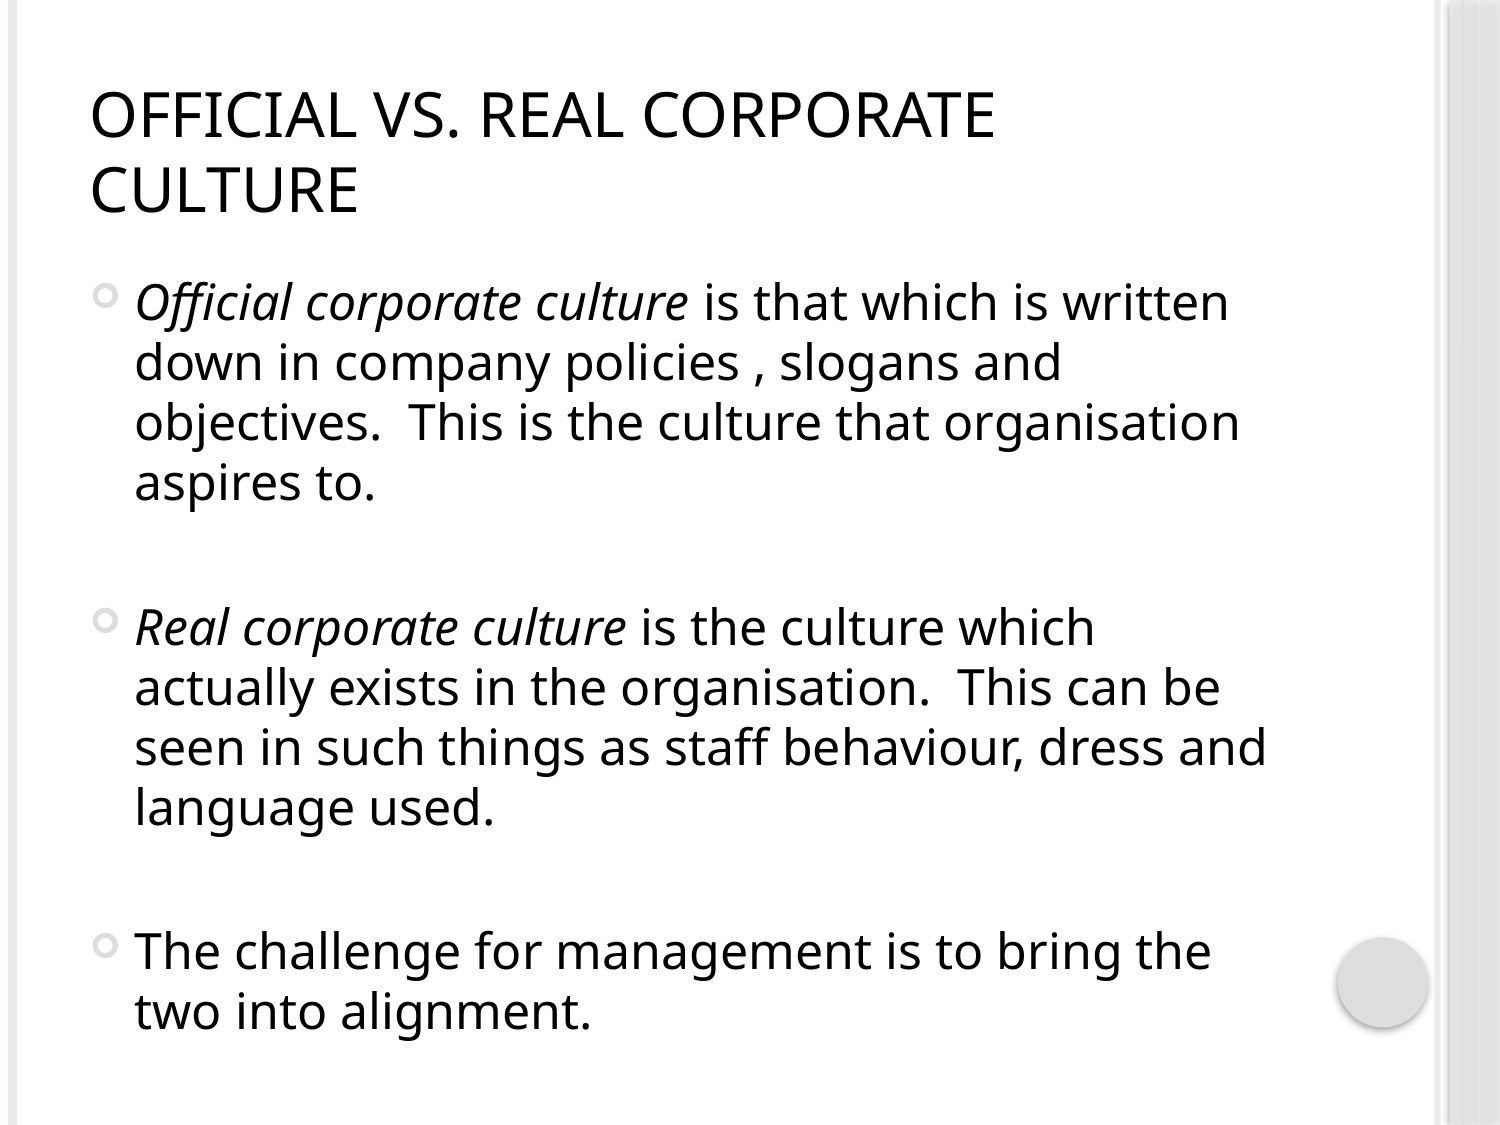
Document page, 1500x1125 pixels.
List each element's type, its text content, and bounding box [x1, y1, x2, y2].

list Official corporate culture is that which is written down in company policies , slogans and objectives. This is the culture that organisation aspires to. Real corporate culture is the culture which actually exists in the organisation. This can be seen in such things as staff behaviour, dress and language used. The challenge for management is to bring the two into alignment. [75, 262, 1300, 1062]
title Official vs. Real Corporate Culture [75, 45, 1300, 233]
